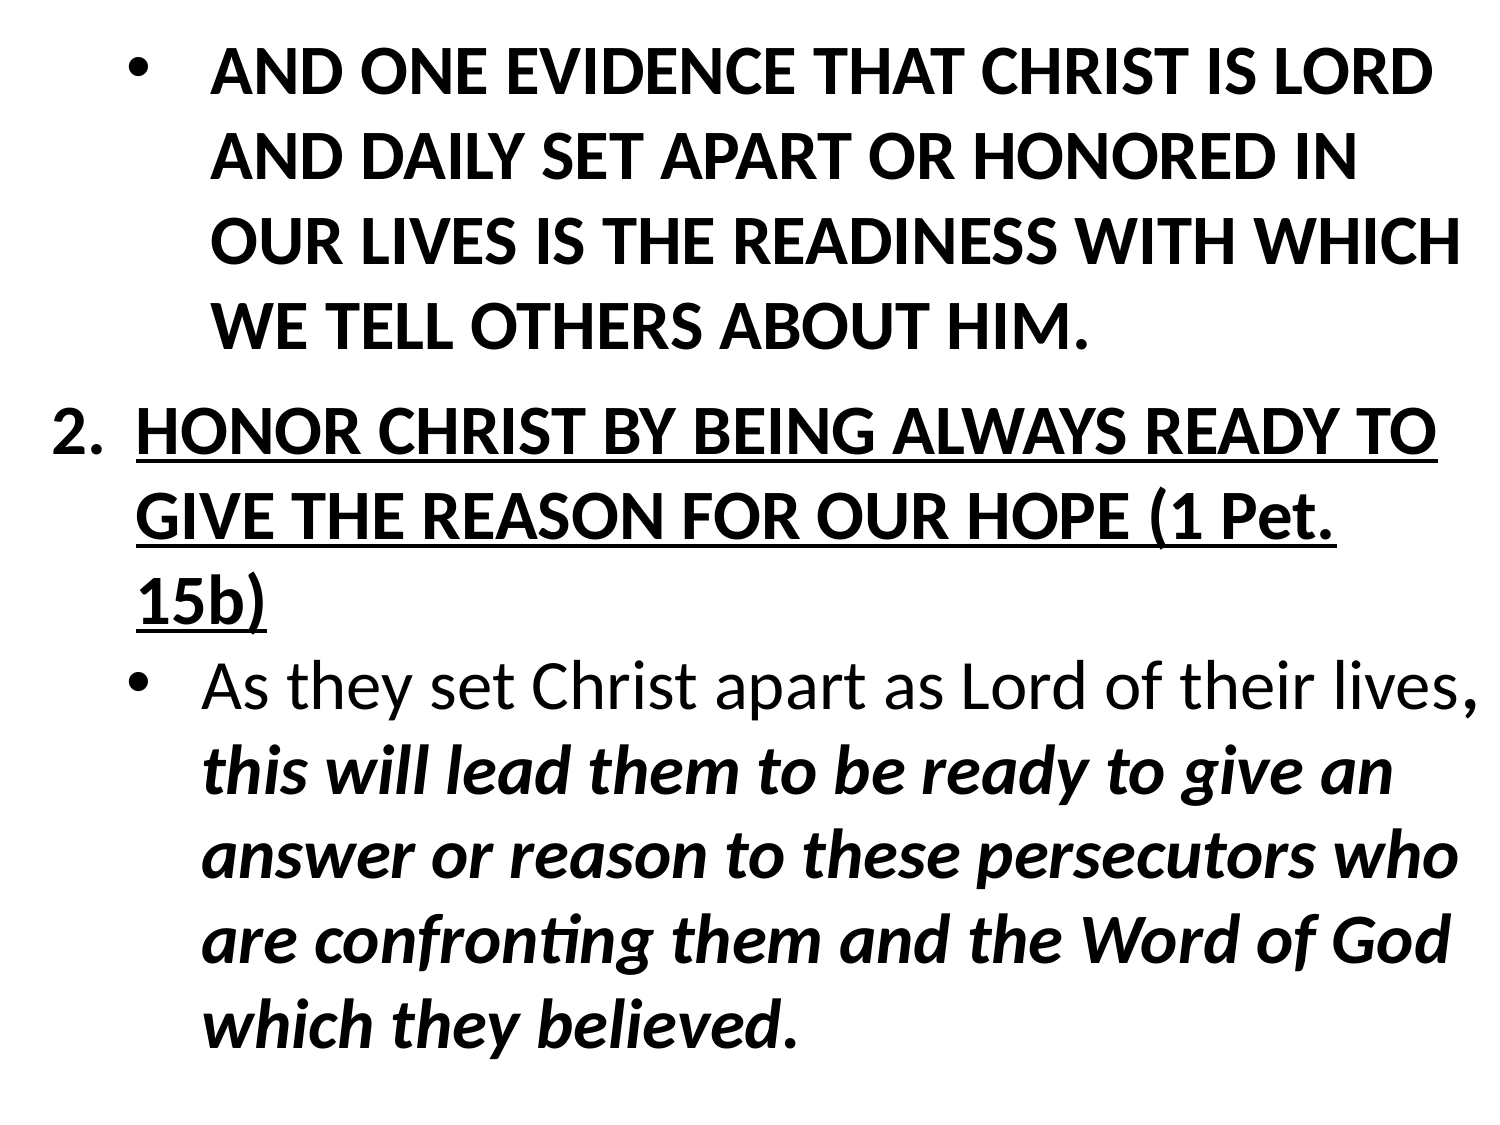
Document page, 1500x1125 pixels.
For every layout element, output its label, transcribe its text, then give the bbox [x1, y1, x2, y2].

text_box AND ONE EVIDENCE THAT CHRIST IS LORD AND DAILY SET APART OR HONORED IN OUR LIVES IS THE READINESS WITH WHICH WE TELL OTHERS ABOUT HIM. HONOR CHRIST BY BEING ALWAYS READY TO GIVE THE REASON FOR OUR HOPE (1 Pet. 15b) As they set Christ apart as Lord of their lives, this will lead them to be ready to give an answer or reason to these persecutors who are confronting them and the Word of God which they believed. [36, 16, 1497, 1071]
